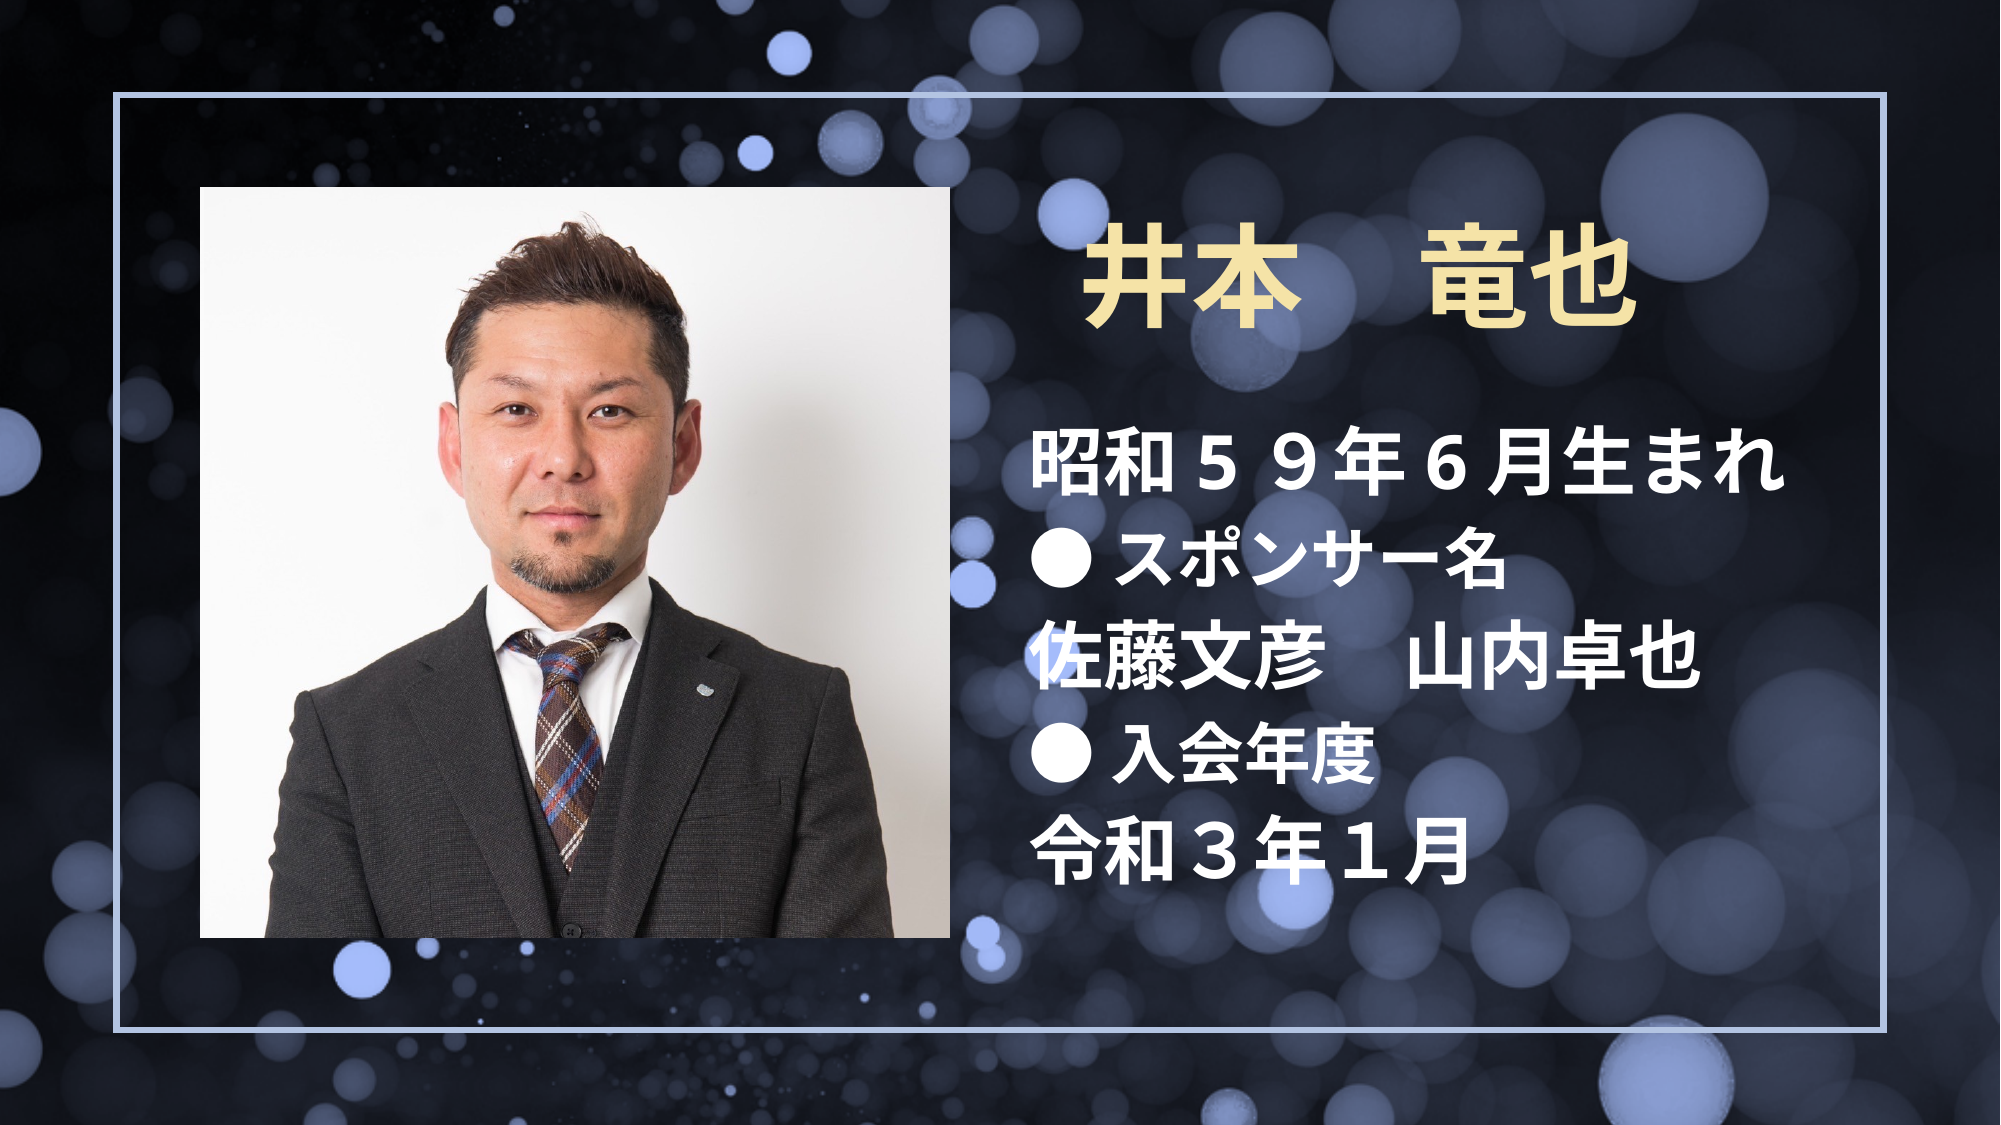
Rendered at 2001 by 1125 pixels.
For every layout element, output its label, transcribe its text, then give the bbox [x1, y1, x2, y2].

list 昭和5９年6月生まれ ●スポンサー名 佐藤文彦 山内卓也 ●入会年度 令和３年１月 [1013, 416, 1859, 660]
picture [199, 187, 950, 938]
list 井本 竜也 [978, 213, 1743, 563]
